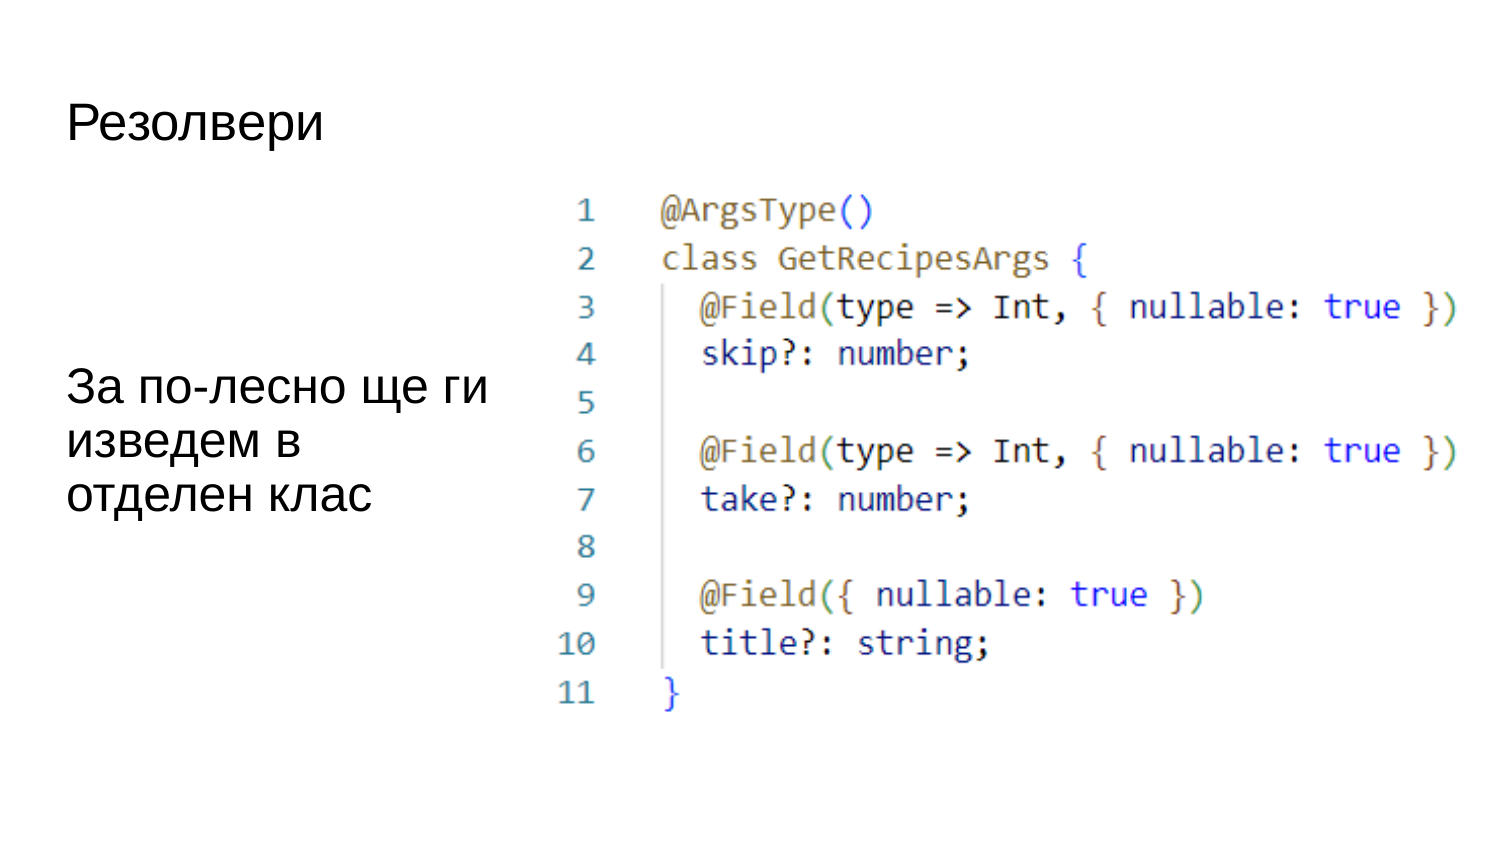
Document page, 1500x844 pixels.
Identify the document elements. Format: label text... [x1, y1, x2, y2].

title Резолвери [51, 72, 419, 167]
list За по-лесно ще ги изведем в отделен клас [51, 345, 506, 614]
picture [527, 185, 1471, 722]
